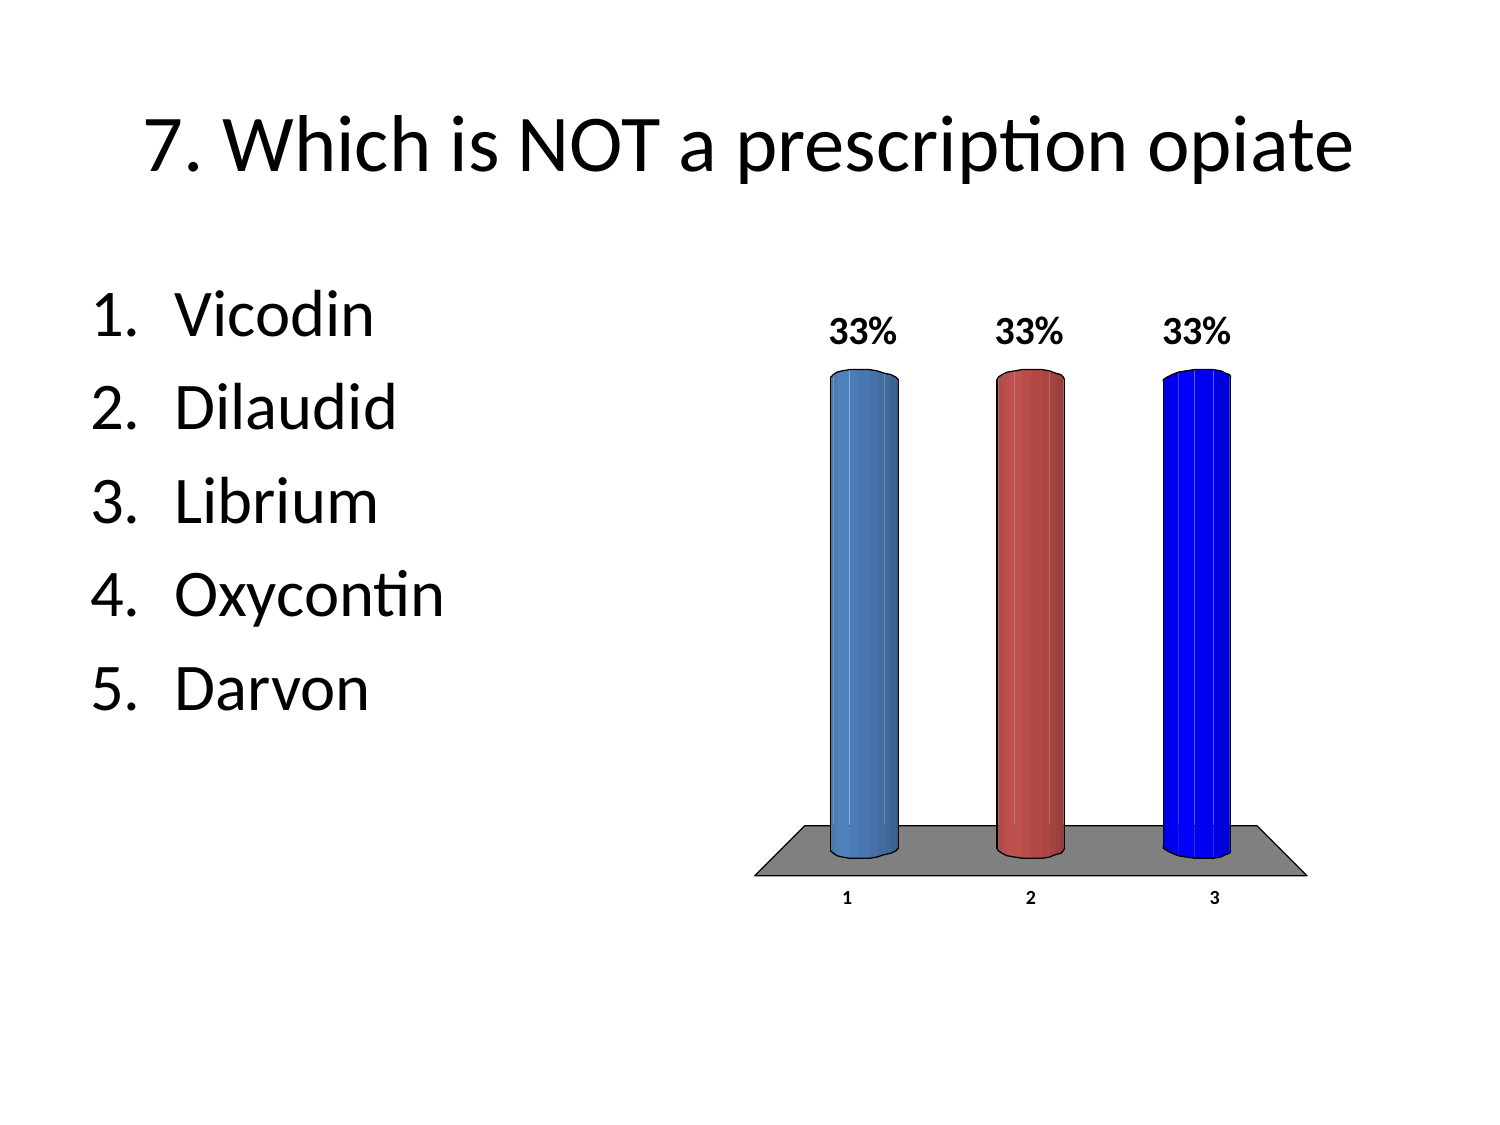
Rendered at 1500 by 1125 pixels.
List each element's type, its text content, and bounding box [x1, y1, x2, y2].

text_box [739, 270, 1490, 1115]
list Vicodin Dilaudid Librium Oxycontin Darvon [75, 262, 750, 1005]
title 7. Which is NOT a prescription opiate [75, 45, 1425, 233]
